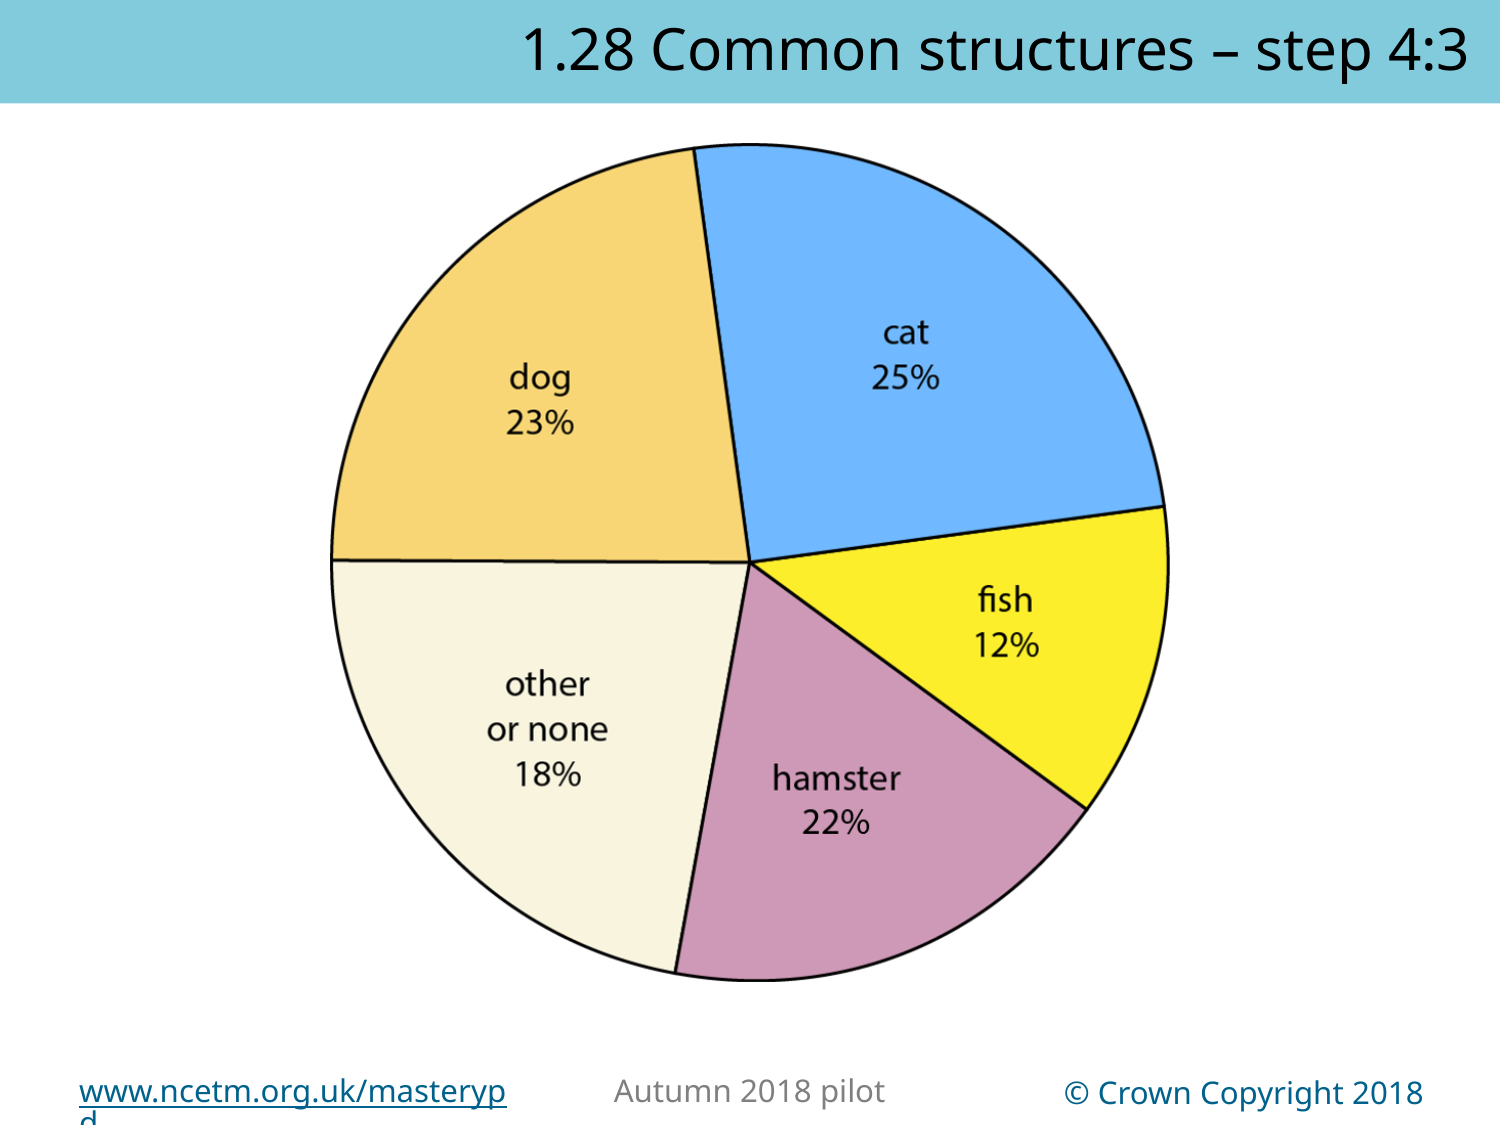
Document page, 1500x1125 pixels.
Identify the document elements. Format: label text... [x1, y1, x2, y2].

list 1.28 Common structures – step 4:3 [0, 0, 1500, 104]
picture [330, 143, 1170, 982]
